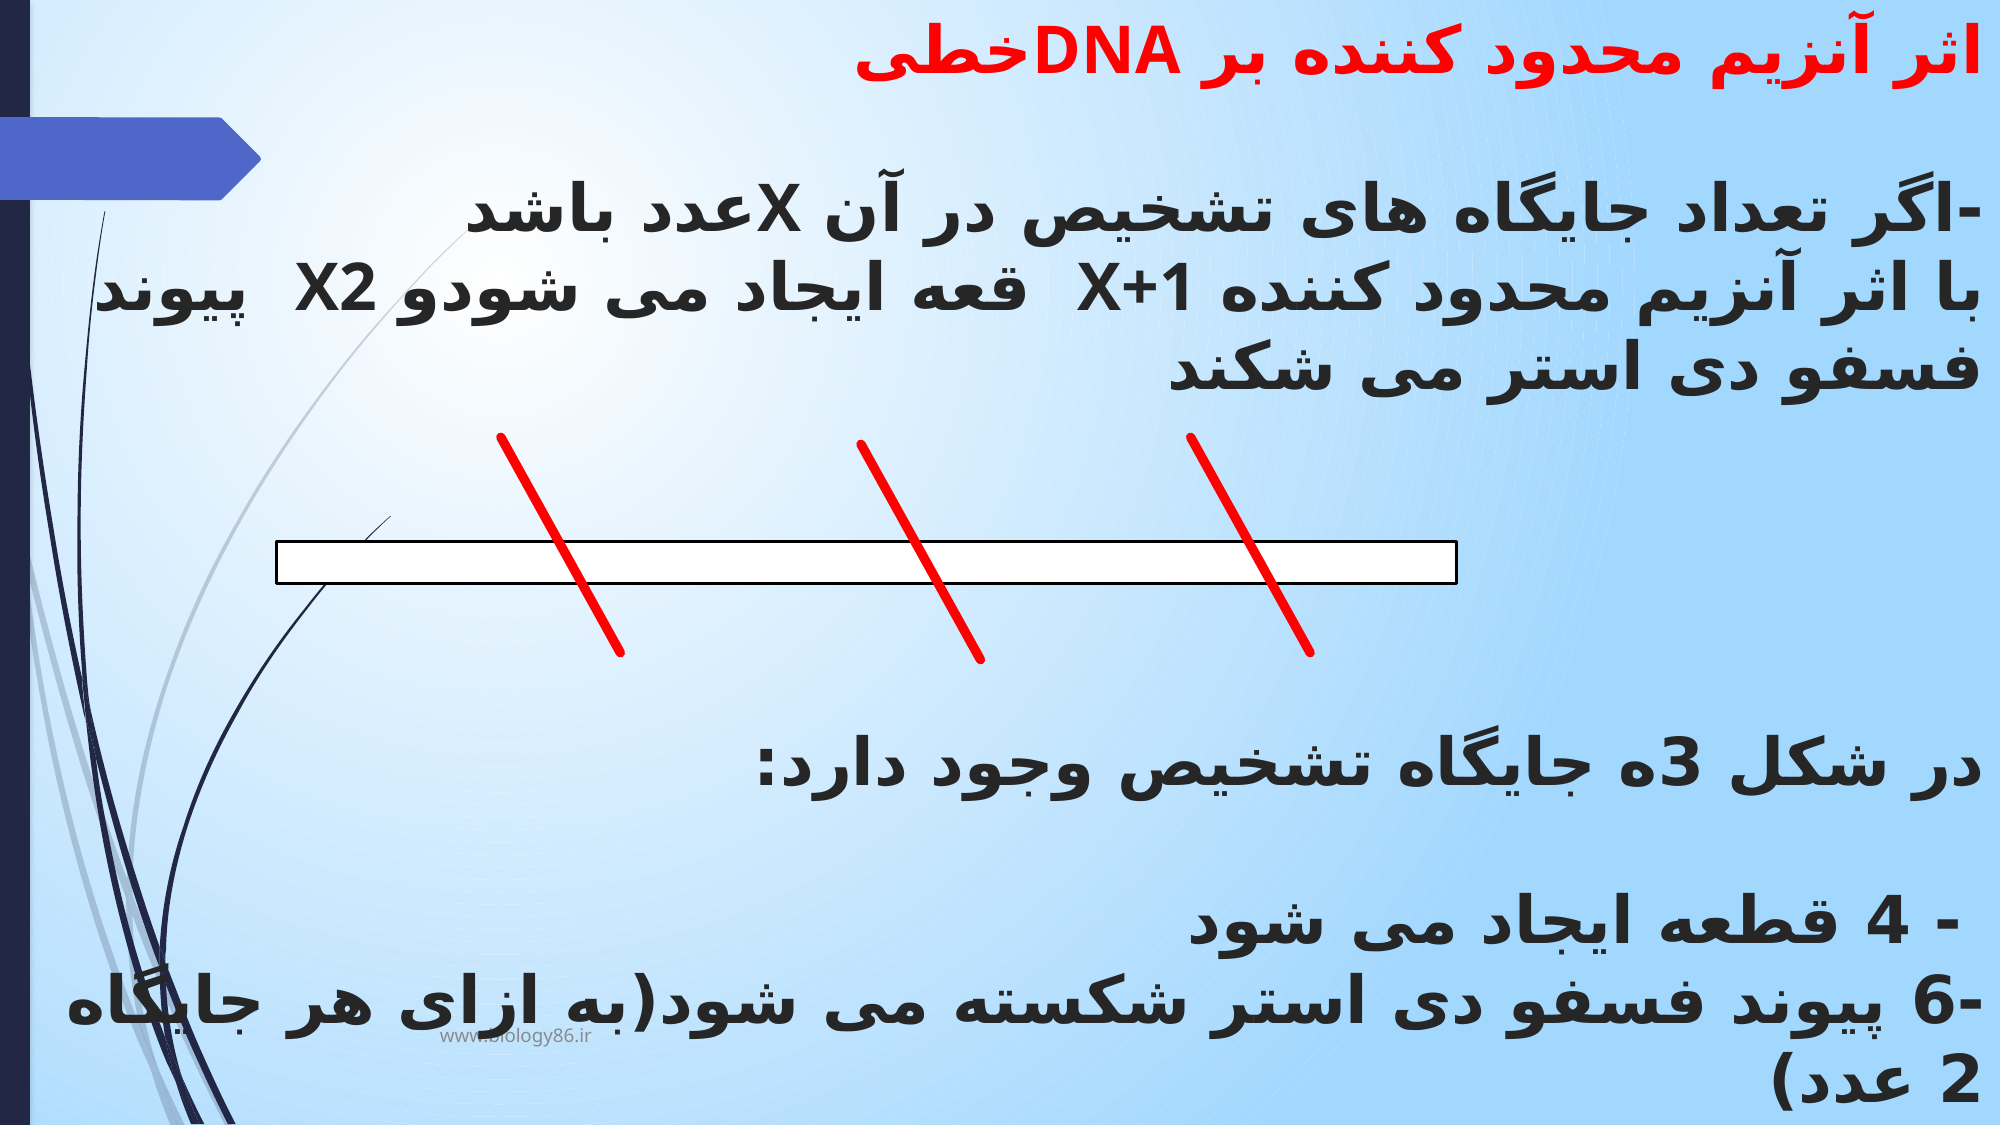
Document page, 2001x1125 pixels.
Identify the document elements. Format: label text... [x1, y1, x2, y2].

title اثر آنزیم محدود کننده بر DNAخطی -اگر تعداد جایگاه های تشخیص در آن Xعدد باشد با اثر آنزیم محدود کننده X+1 قعه ایجاد می شودو X2 پیوند فسفو دی استر می شکند در شکل 3ه جایگاه تشخیص وجود دارد: - 4 قطعه ایجاد می شود -6 پیوند فسفو دی استر شکسته می شود(به ازای هر جایگاه 2 عدد) [0, 0, 2000, 1125]
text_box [500, 437, 621, 654]
text_box [1316, 540, 1458, 585]
footer www.biology86.ir [424, 1006, 1675, 1067]
text_box [986, 540, 1185, 585]
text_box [860, 444, 981, 660]
text_box [626, 540, 855, 585]
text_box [1190, 437, 1311, 654]
text_box [275, 540, 495, 585]
